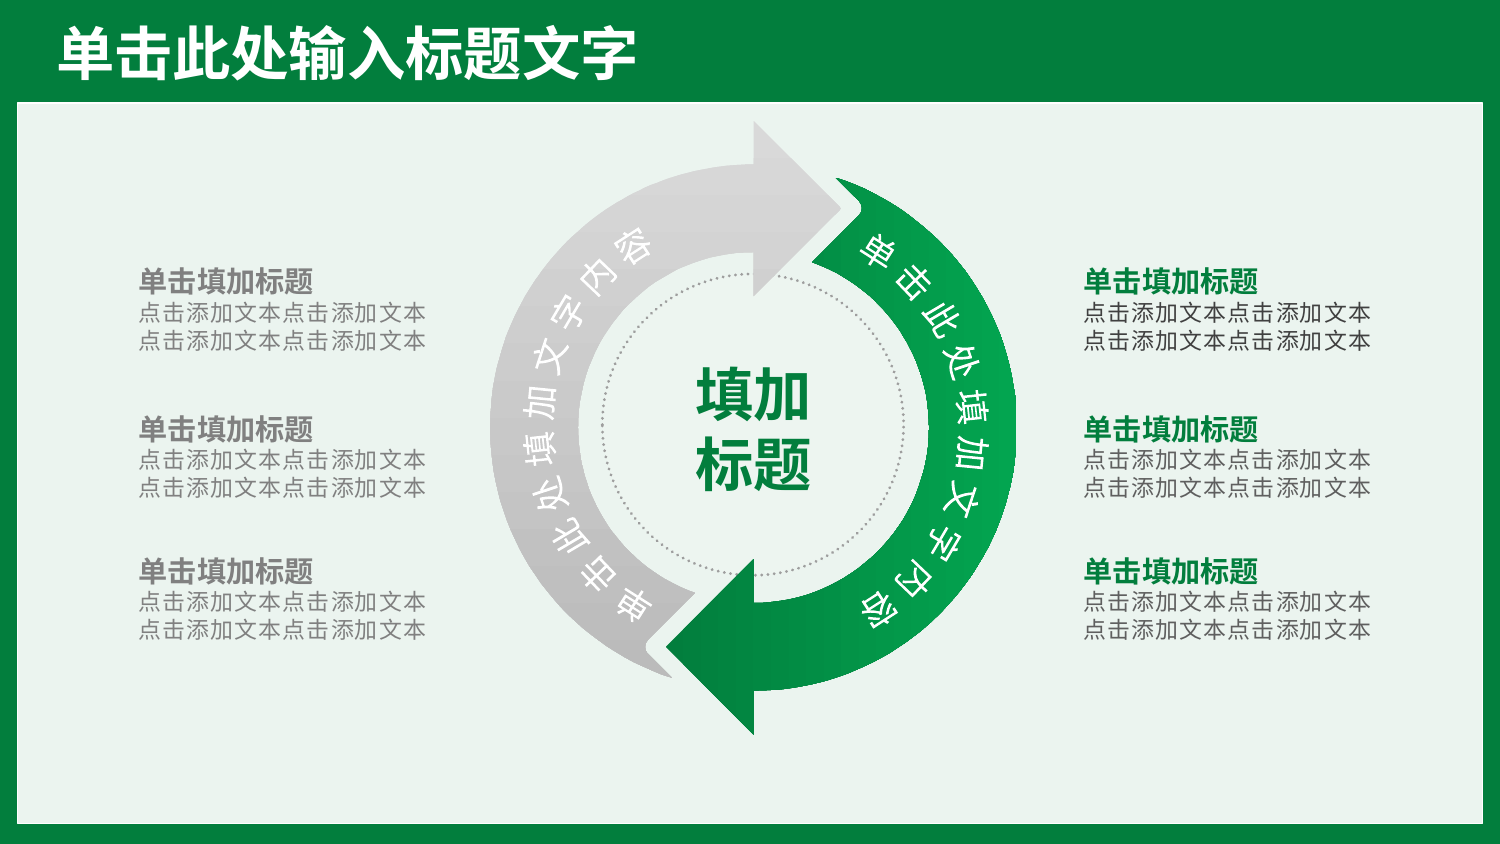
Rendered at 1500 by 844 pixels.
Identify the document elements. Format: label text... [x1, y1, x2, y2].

text_box 单击填加标题 点击添加文本点击添加文本 点击添加文本点击添加文本 [1068, 256, 1400, 362]
text_box 单击填加标题 点击添加文本点击添加文本 点击添加文本点击添加文本 [1068, 545, 1400, 651]
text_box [446, 164, 1061, 692]
text_box 单击填加标题 点击添加文本点击添加文本 点击添加文本点击添加文本 [123, 256, 440, 362]
text_box 单击填加标题 点击添加文本点击添加文本 点击添加文本点击添加文本 [1068, 403, 1400, 509]
text_box 单击填加标题 点击添加文本点击添加文本 点击添加文本点击添加文本 [123, 545, 440, 651]
text_box 单击填加标题 点击添加文本点击添加文本 点击添加文本点击添加文本 [123, 403, 440, 509]
